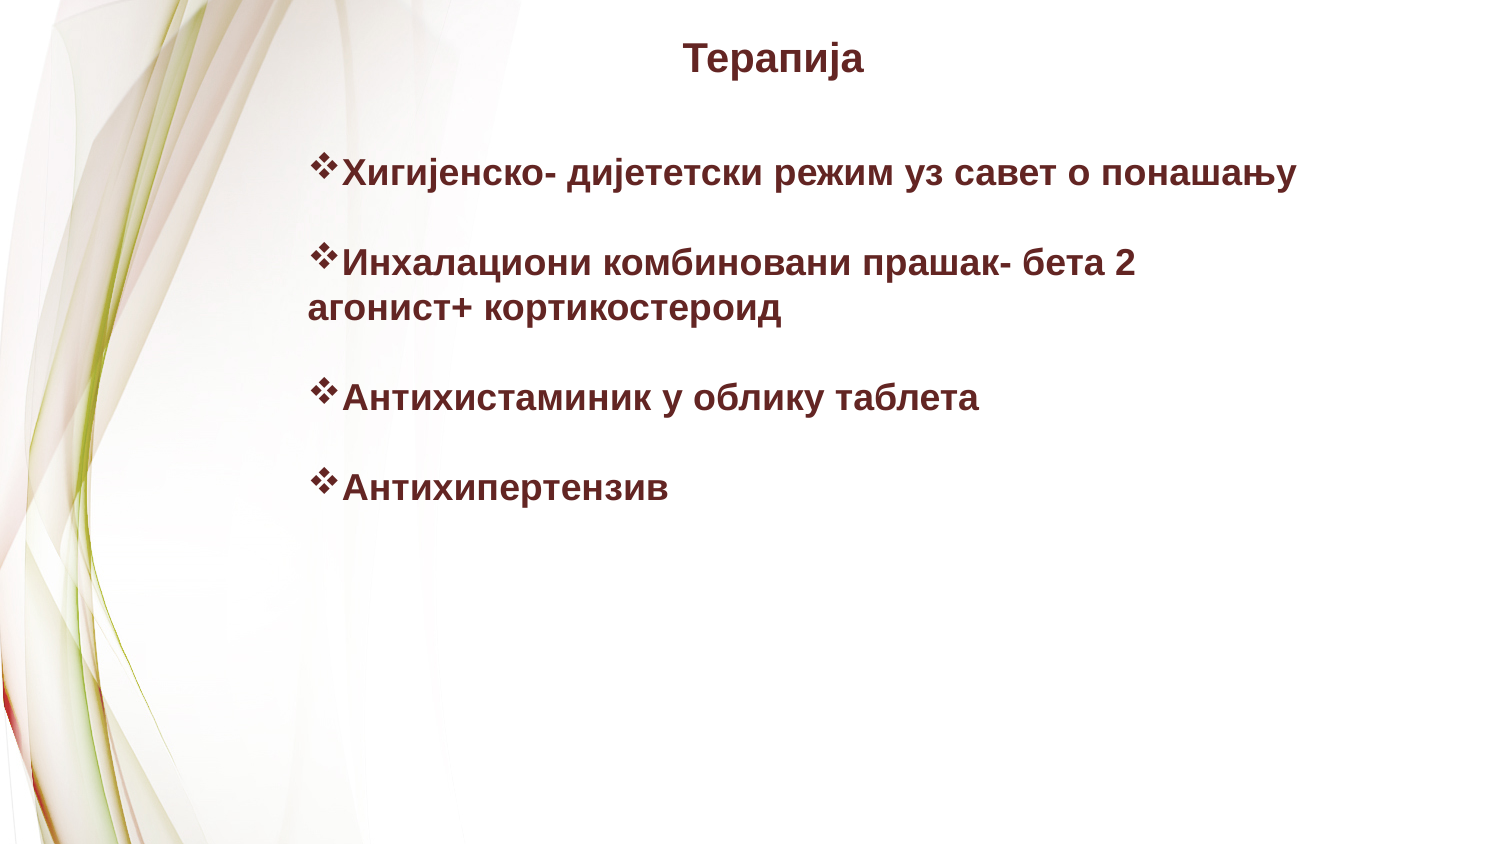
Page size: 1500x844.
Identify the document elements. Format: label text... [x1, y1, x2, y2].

picture [0, 0, 1500, 844]
text_box [166, 21, 1500, 113]
text_box Терапија [281, 23, 1266, 118]
text_box Хигијенско- дијететски режим уз савет о понашању Инхалациони комбиновани прашак- бета 2 агонист+ кортикостероид Антихистаминик у облику таблета Антихипертензив [292, 140, 1325, 516]
